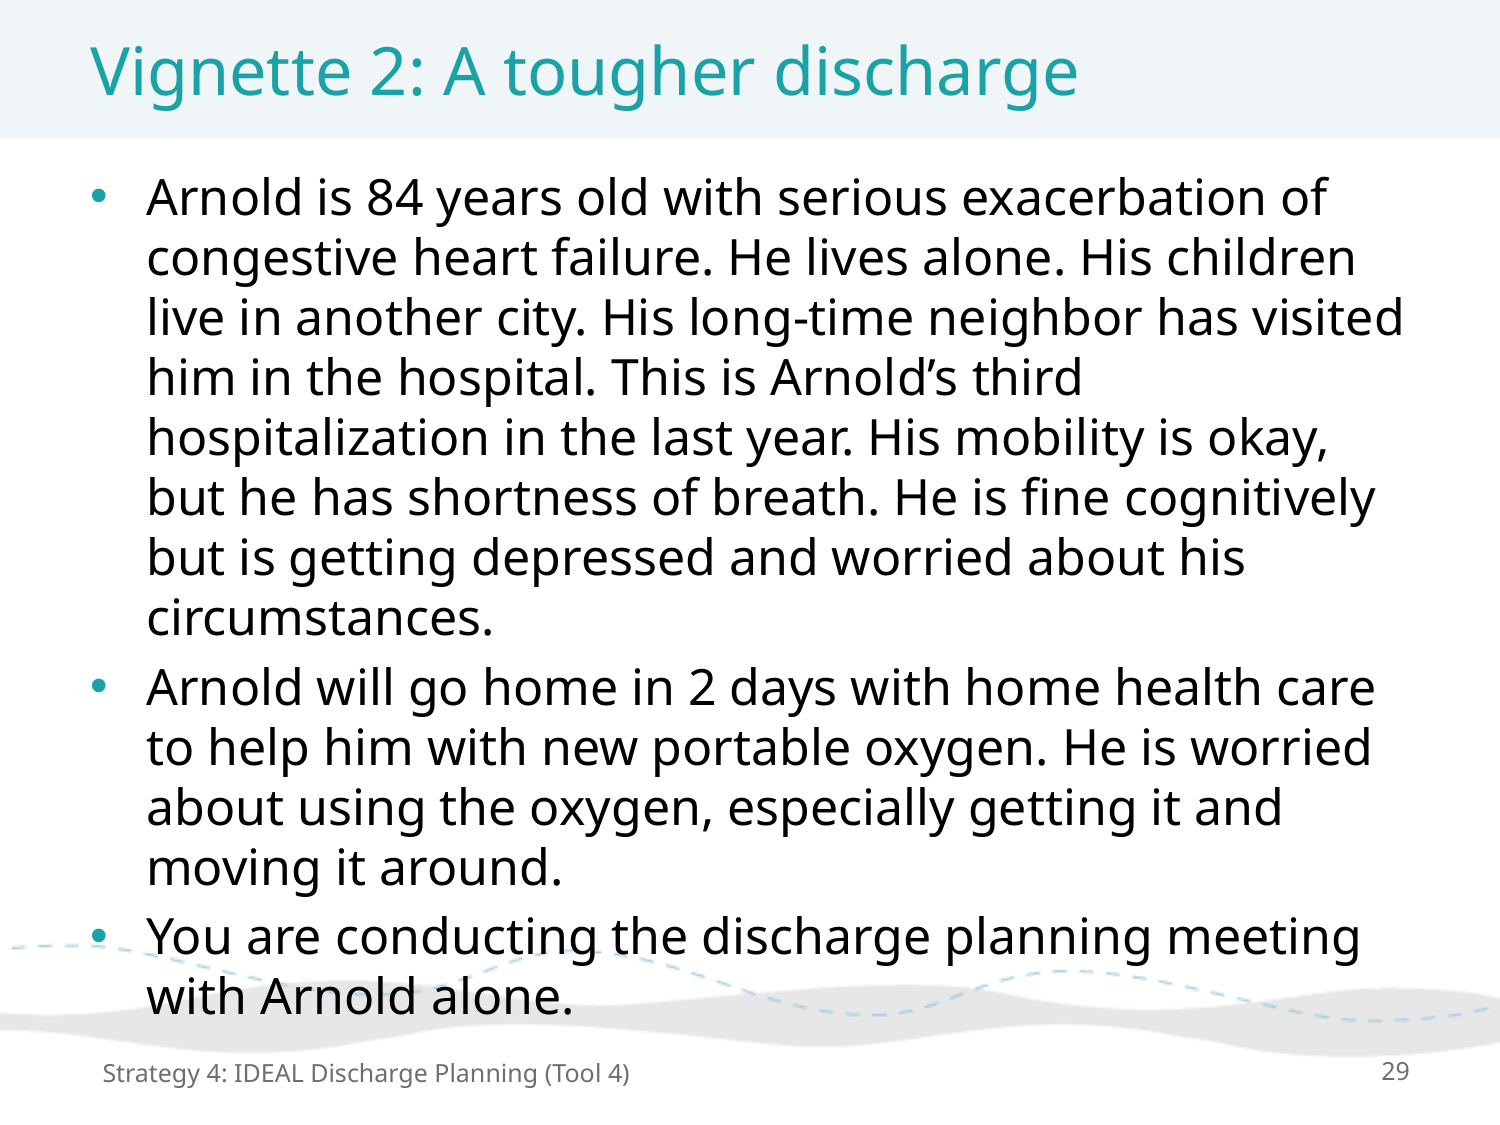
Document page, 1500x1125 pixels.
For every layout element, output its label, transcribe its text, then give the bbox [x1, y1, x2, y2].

picture [0, 0, 1500, 1125]
list Arnold is 84 years old with serious exacerbation of congestive heart failure. He lives alone. His children live in another city. His long-time neighbor has visited him in the hospital. This is Arnold’s third hospitalization in the last year. His mobility is okay, but he has shortness of breath. He is fine cognitively but is getting depressed and worried about his circumstances. Arnold will go home in 2 days with home health care to help him with new portable oxygen. He is worried about using the oxygen, especially getting it and moving it around. You are conducting the discharge planning meeting with Arnold alone. [75, 157, 1425, 900]
title Vignette 2: A tougher discharge [75, 0, 1425, 138]
footer Strategy 4: IDEAL Discharge Planning (Tool 4) [87, 1042, 763, 1103]
slide_number 29 [1074, 1042, 1425, 1103]
